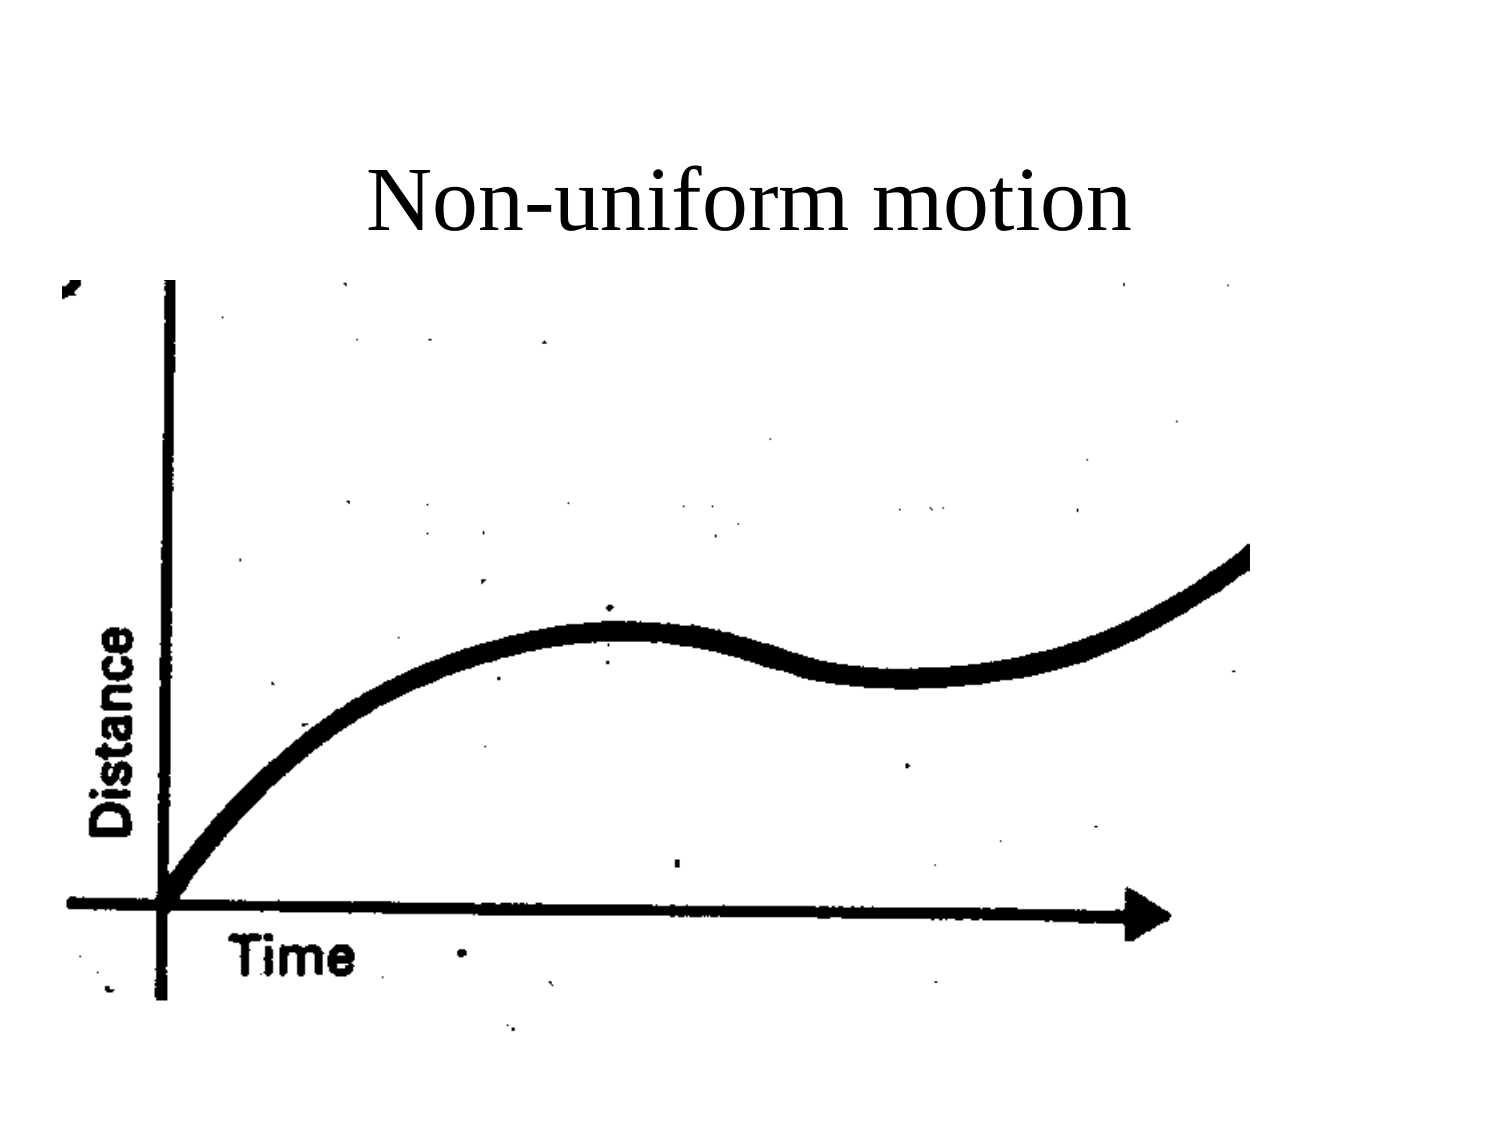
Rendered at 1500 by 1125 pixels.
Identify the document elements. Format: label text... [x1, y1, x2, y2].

picture [62, 280, 1251, 1037]
title Non-uniform motion [112, 99, 1388, 288]
